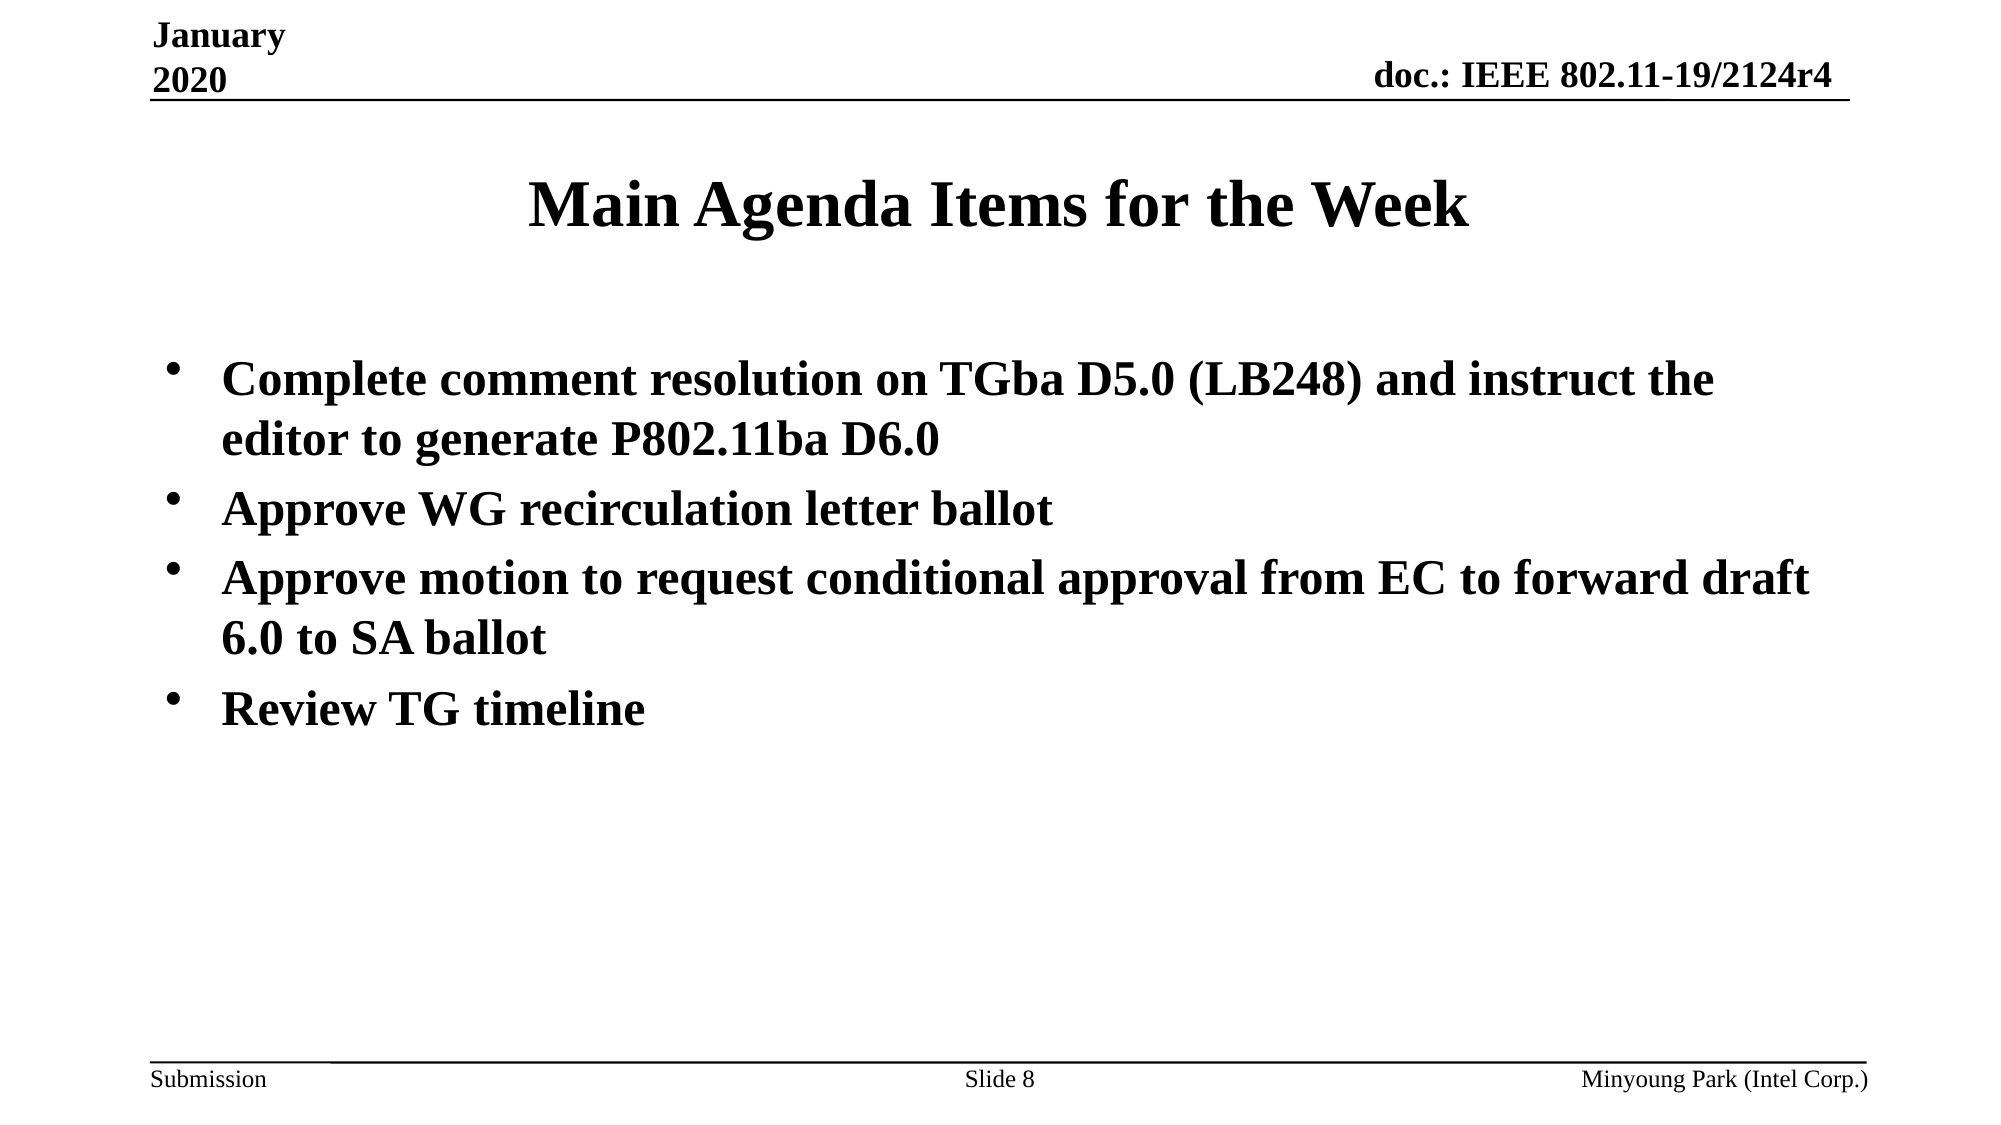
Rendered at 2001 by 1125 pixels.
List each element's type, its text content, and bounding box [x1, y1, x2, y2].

title Main Agenda Items for the Week [150, 112, 1850, 288]
footer Minyoung Park (Intel Corp.) [1266, 1061, 1869, 1093]
list Complete comment resolution on TGba D5.0 (LB248) and instruct the editor to generate P802.11ba D6.0 Approve WG recirculation letter ballot Approve motion to request conditional approval from EC to forward draft 6.0 to SA ballot Review TG timeline [150, 337, 1850, 1050]
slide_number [152, 54, 347, 101]
slide_number Slide 8 [964, 1061, 1036, 1093]
